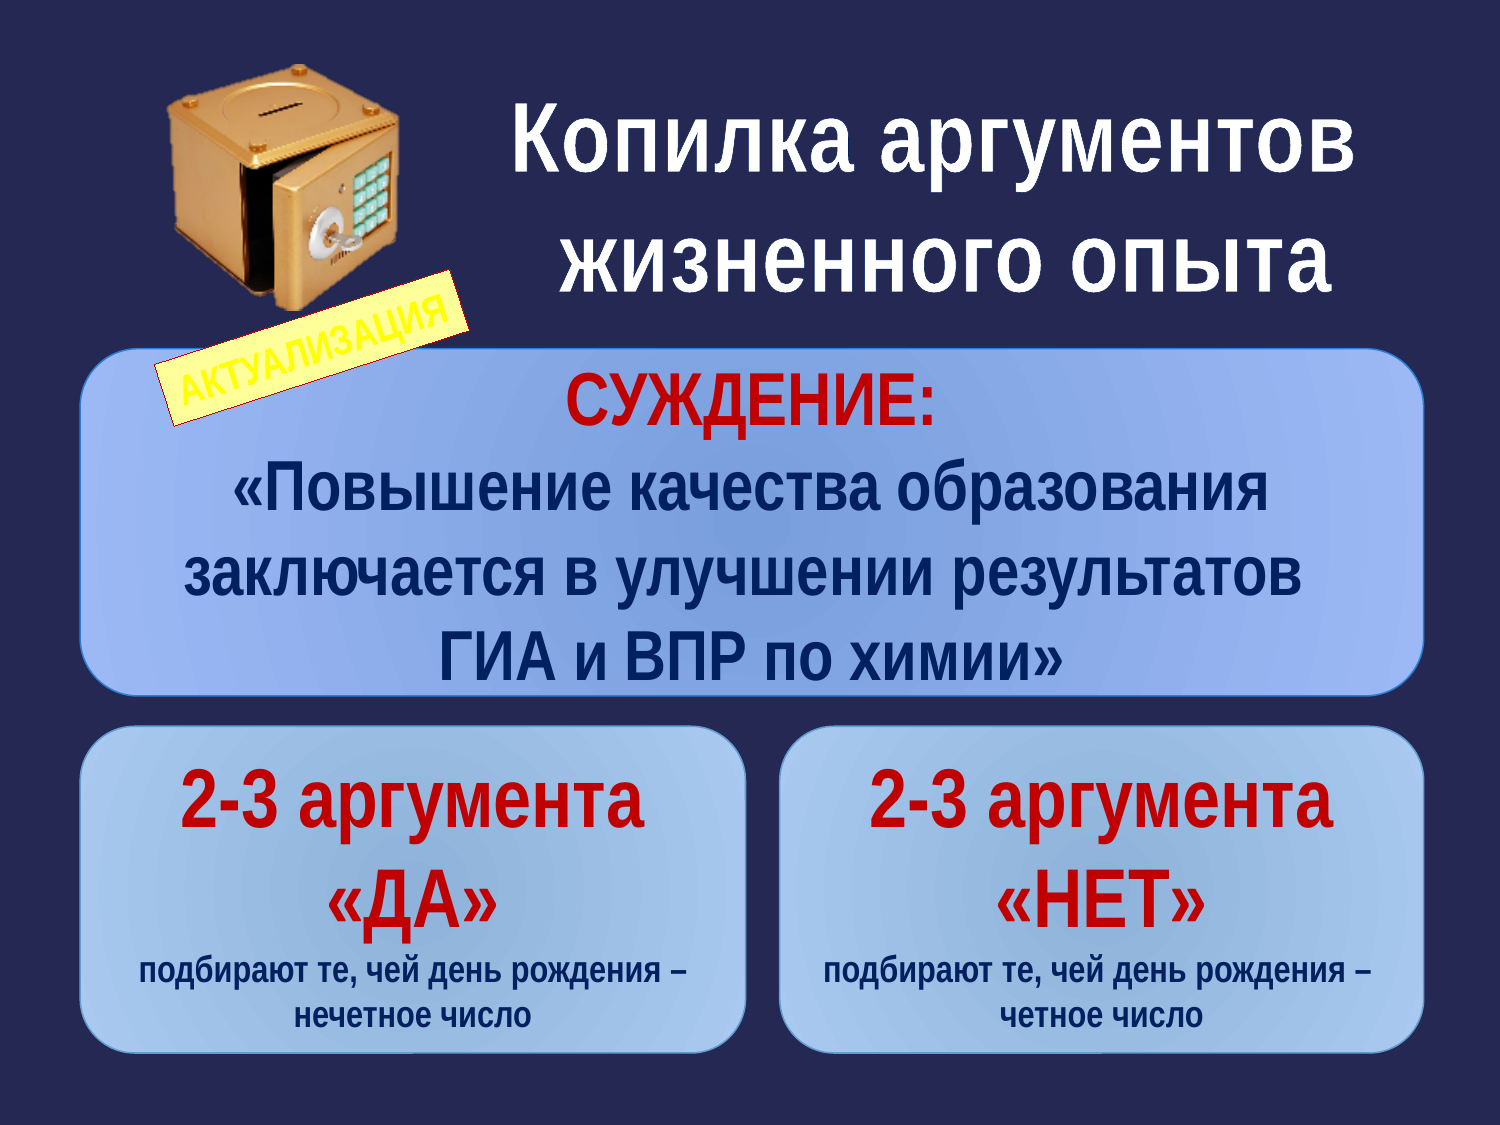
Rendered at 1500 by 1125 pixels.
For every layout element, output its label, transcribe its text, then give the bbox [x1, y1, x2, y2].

text_box 2-3 аргумента «ДА» подбирают те, чей день рождения – нечетное число [79, 725, 747, 1054]
text_box СУЖДЕНИЕ: «Повышение качества образования заключается в улучшении результатов ГИА и ВПР по химии» [79, 347, 1425, 697]
text_box АКТУАЛИЗАЦИЯ [154, 268, 470, 427]
text_box 2-3 аргумента «НЕТ» подбирают те, чей день рождения – четное число [778, 725, 1425, 1054]
text_box Копилка аргументов жизненного опыта [494, 64, 1398, 320]
picture [166, 64, 402, 311]
